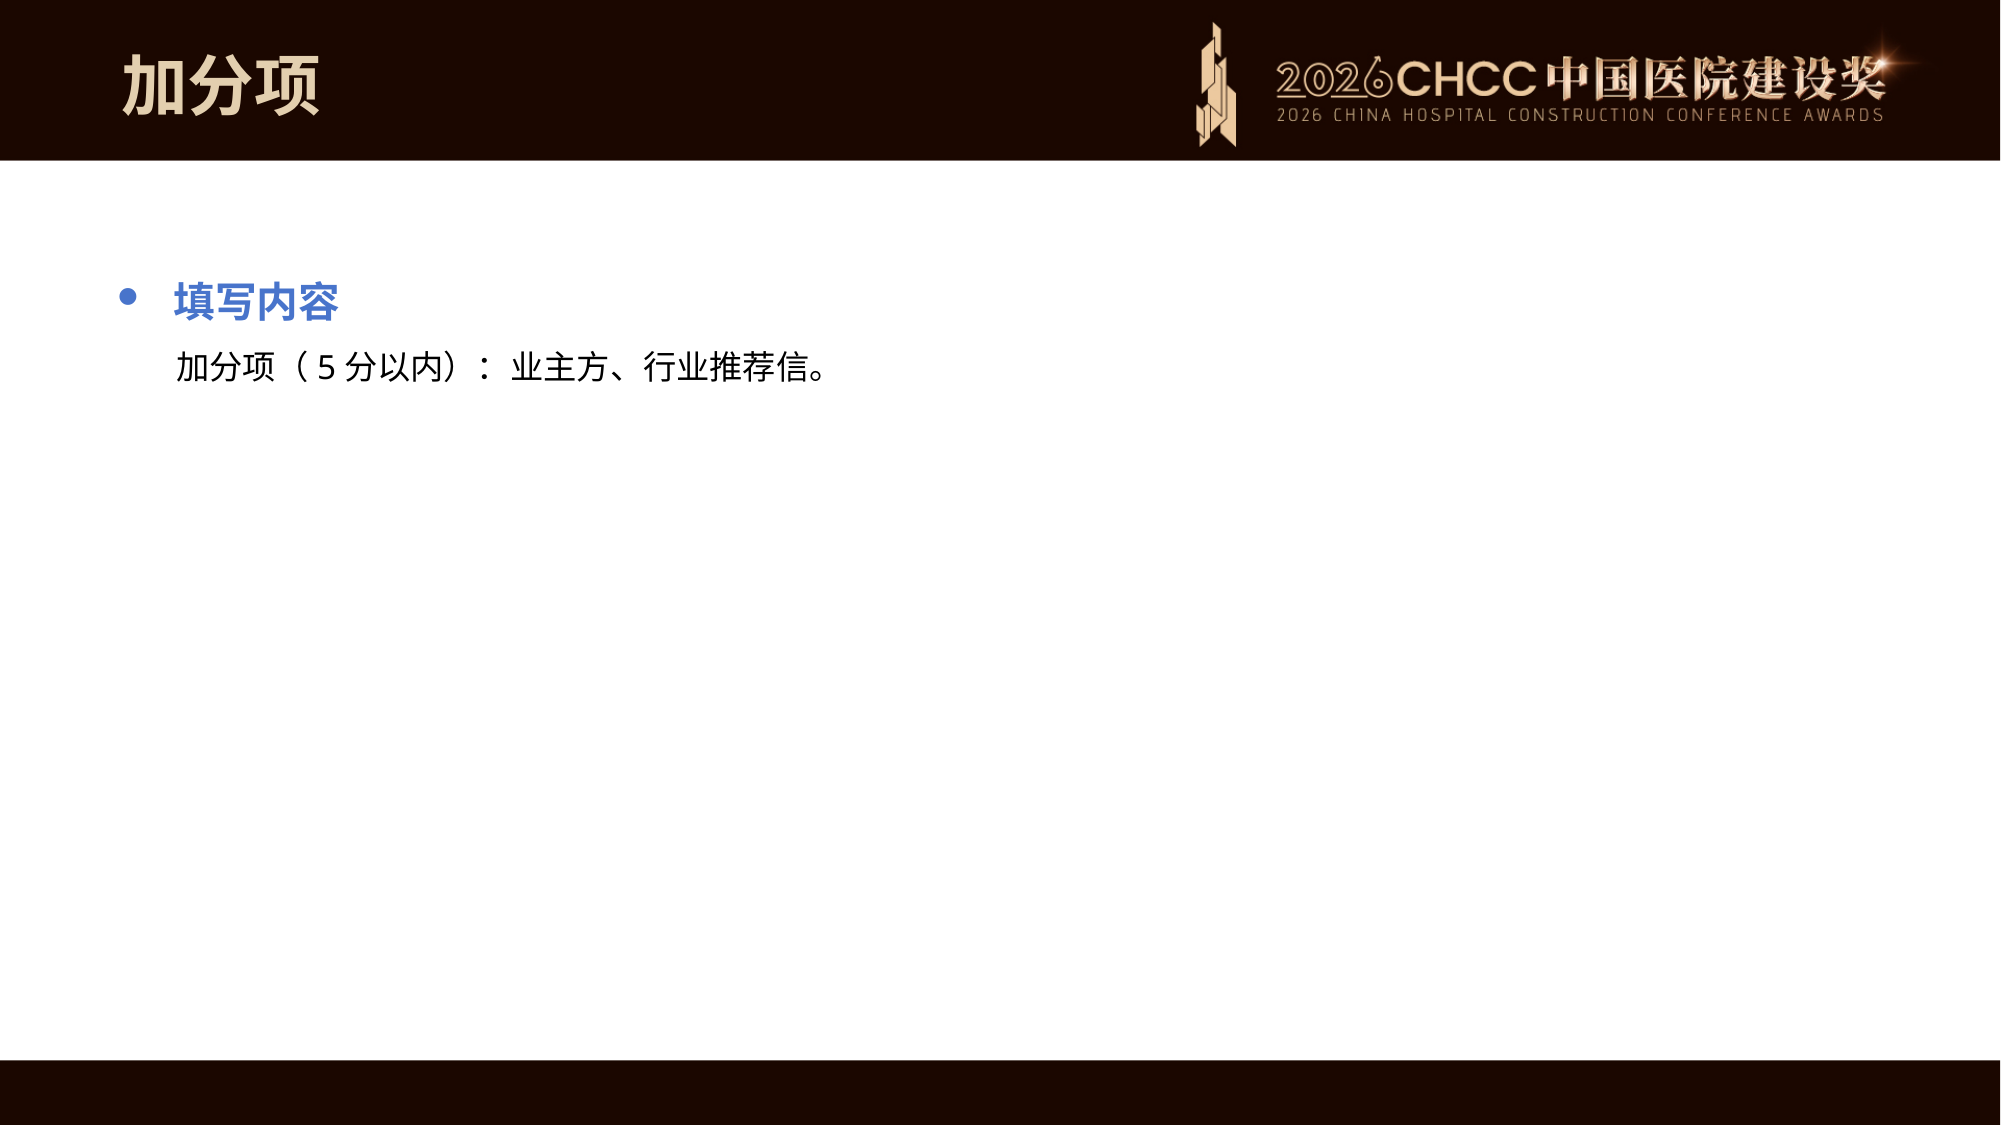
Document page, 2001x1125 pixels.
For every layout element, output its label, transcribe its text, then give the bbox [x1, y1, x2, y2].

text_box 加分项（5分以内）：业主方、行业推荐信。 [117, 326, 1817, 457]
text_box 加分项 [106, 36, 563, 132]
text_box 填写内容 [117, 244, 934, 327]
picture [0, 0, 2001, 1125]
